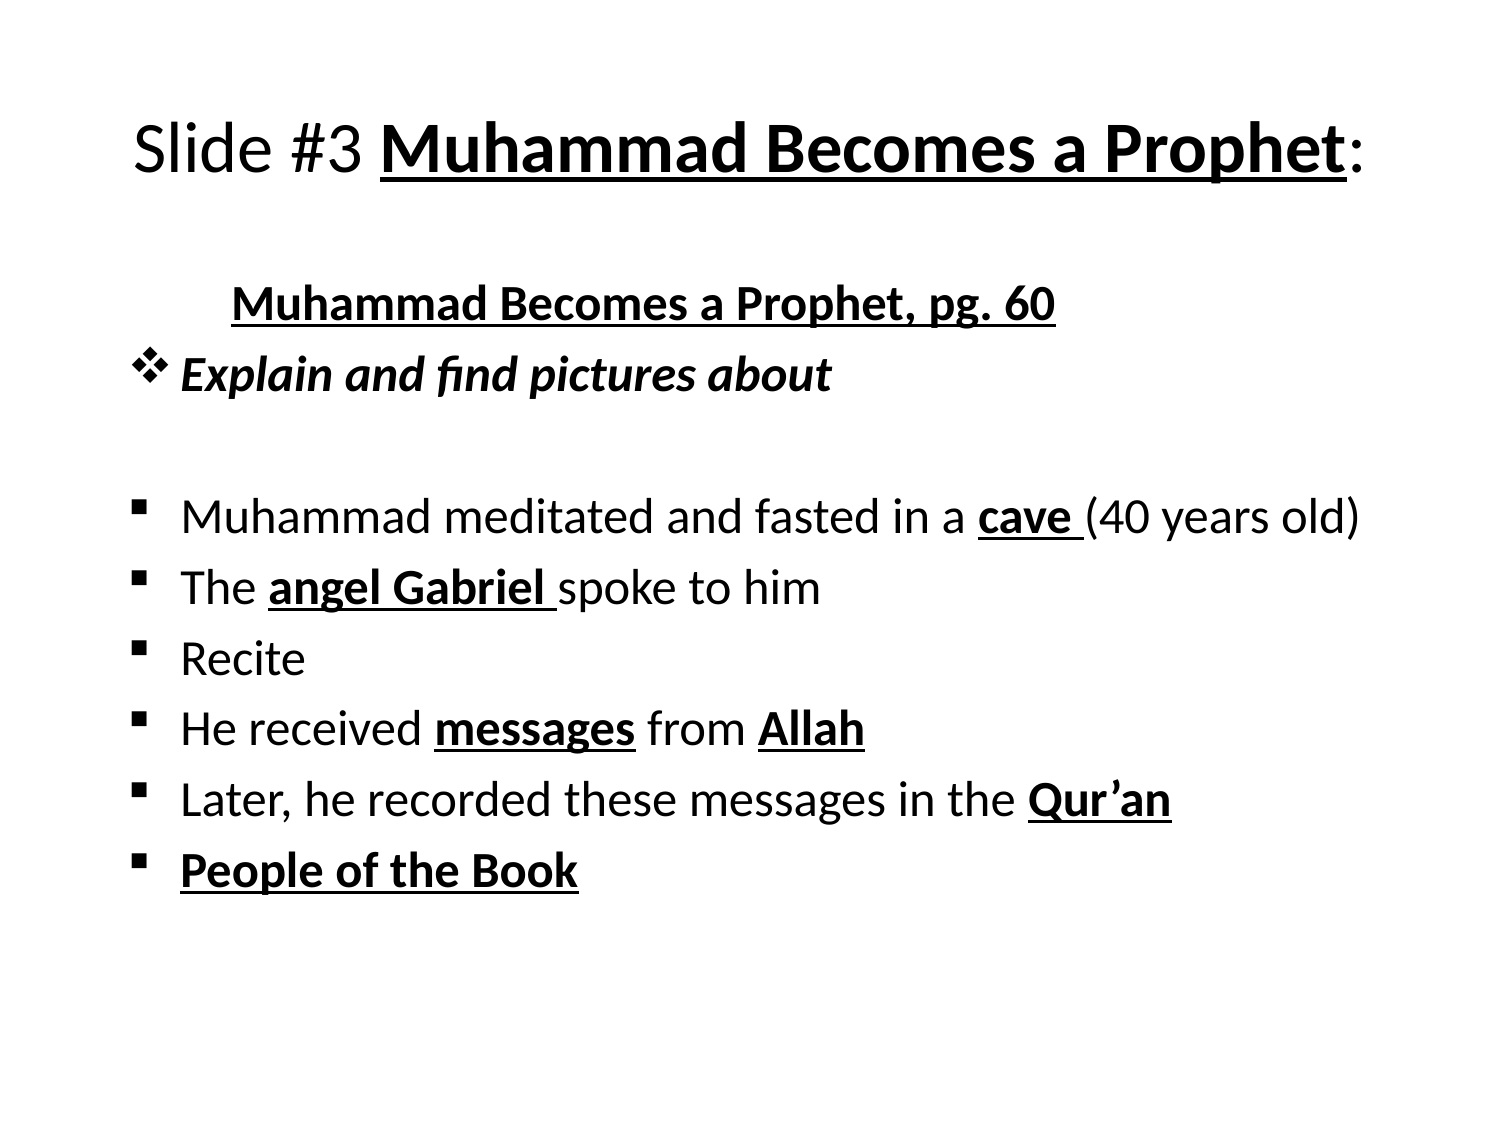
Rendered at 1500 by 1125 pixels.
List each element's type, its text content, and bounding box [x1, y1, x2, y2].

list Muhammad Becomes a Prophet, pg. 60 Explain and find pictures about Muhammad meditated and fasted in a cave (40 years old) The angel Gabriel spoke to him Recite He received messages from Allah Later, he recorded these messages in the Qur’an People of the Book [112, 262, 1388, 938]
title Slide #3 Muhammad Becomes a Prophet: [112, 50, 1388, 238]
